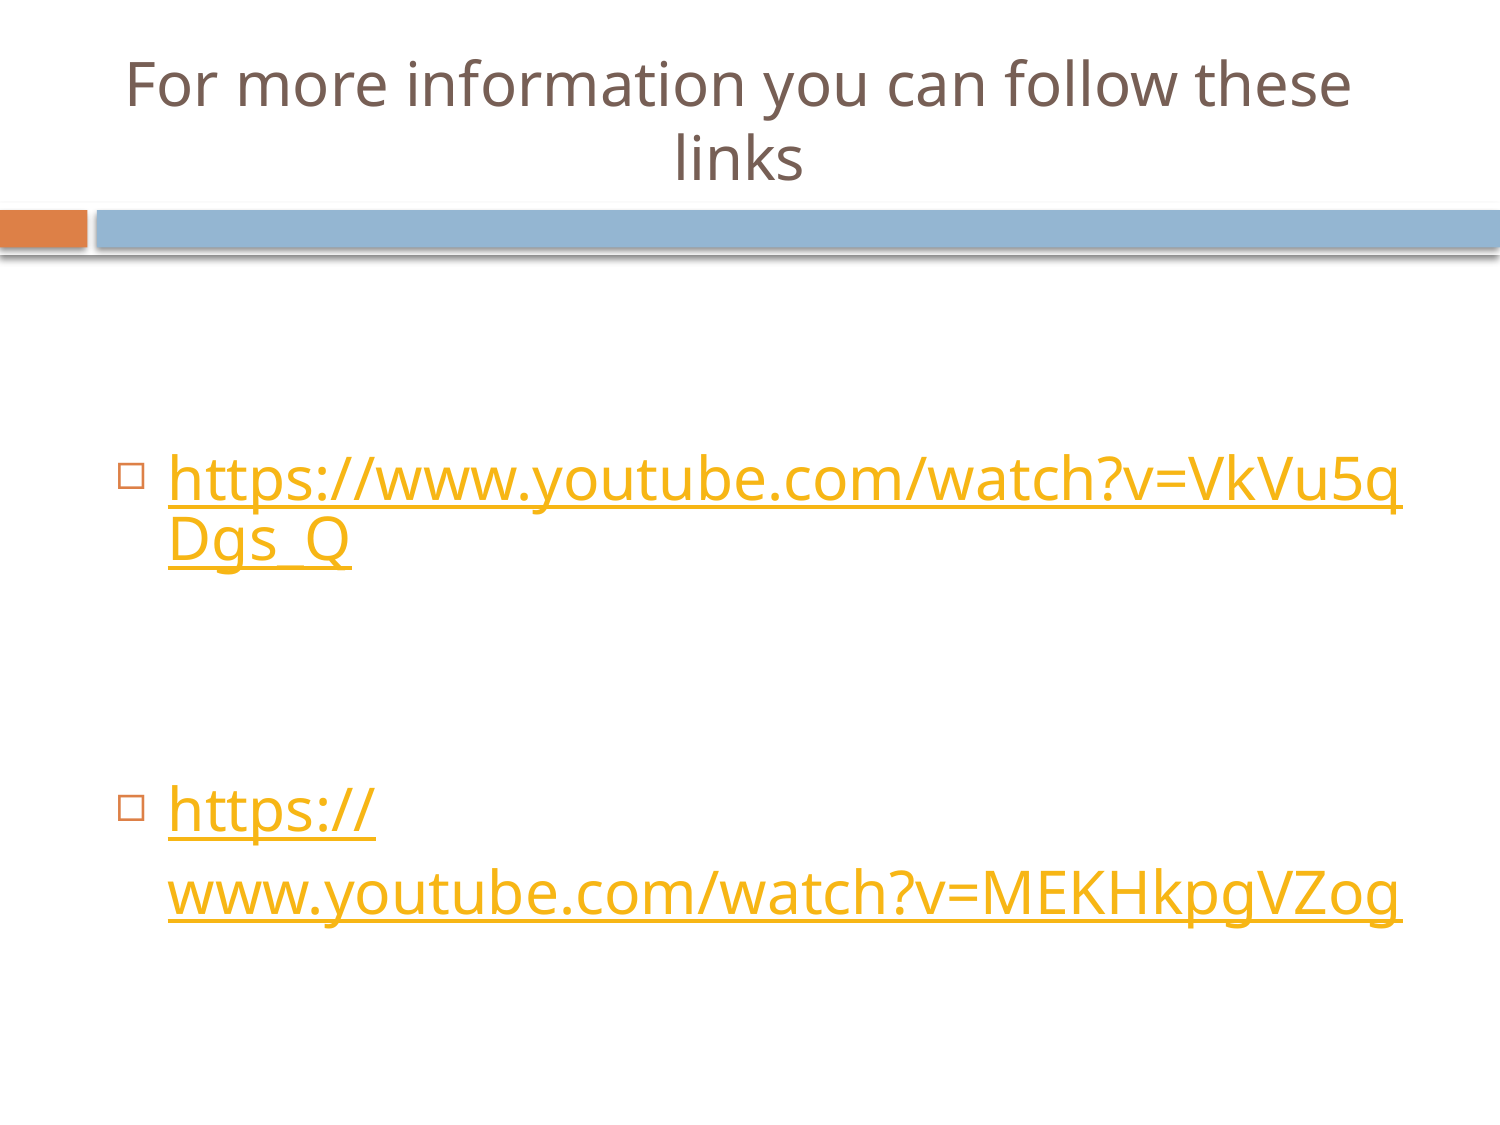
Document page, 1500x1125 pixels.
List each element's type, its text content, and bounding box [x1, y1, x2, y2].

title For more information you can follow these links [41, 37, 1438, 200]
list https://www.youtube.com/watch?v=VkVu5qDgs_Q https://www.youtube.com/watch?v=MEKHkpgVZog [100, 432, 1438, 1000]
